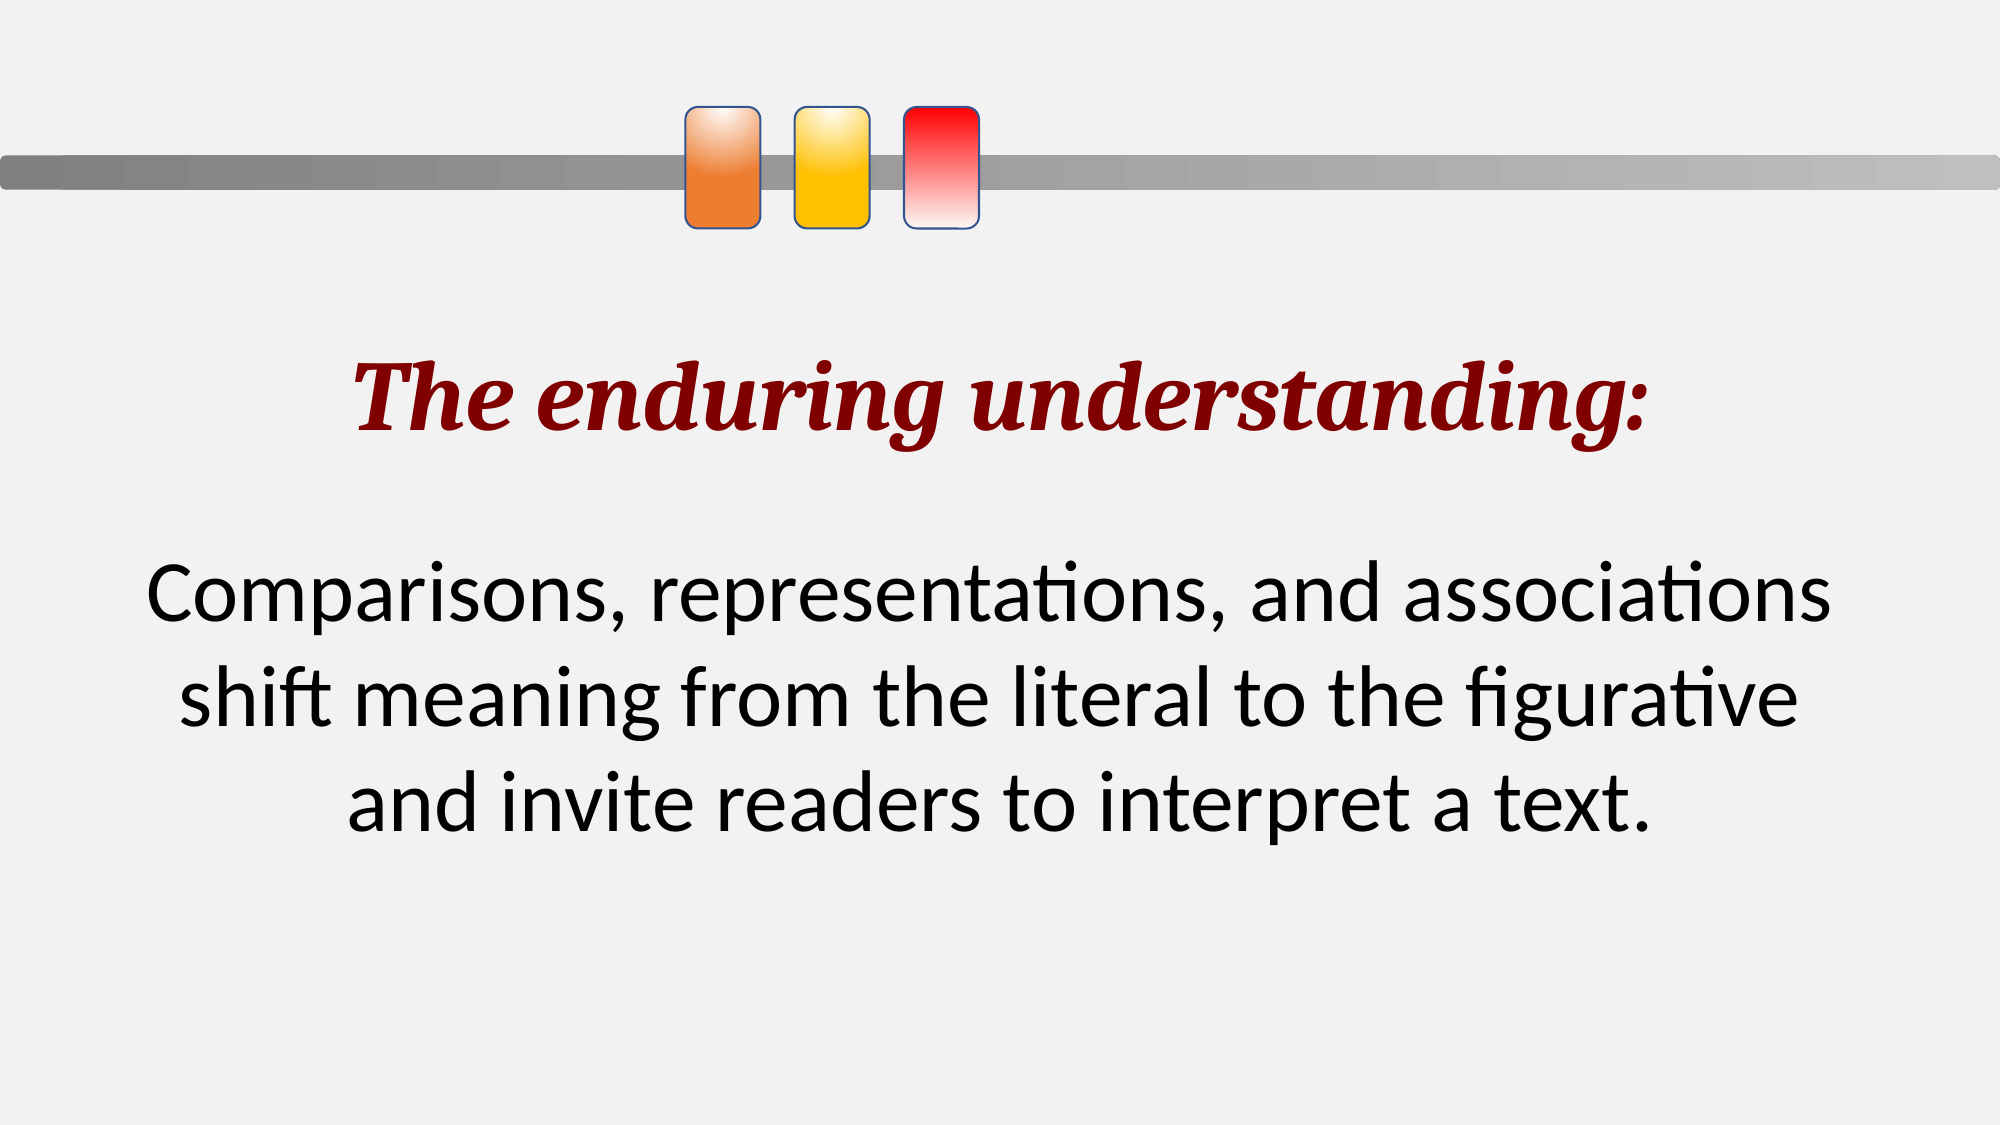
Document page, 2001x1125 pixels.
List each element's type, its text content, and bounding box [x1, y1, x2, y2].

text_box [793, 105, 871, 230]
text_box Comparisons, representations, and associations shift meaning from the literal to the figurative and invite readers to interpret a text. [130, 526, 1869, 857]
text_box [981, 154, 2000, 191]
text_box [684, 105, 762, 230]
text_box [902, 105, 981, 230]
text_box [762, 154, 793, 191]
text_box The enduring understanding: [108, 322, 1892, 458]
text_box [0, 154, 684, 191]
text_box [871, 154, 902, 191]
